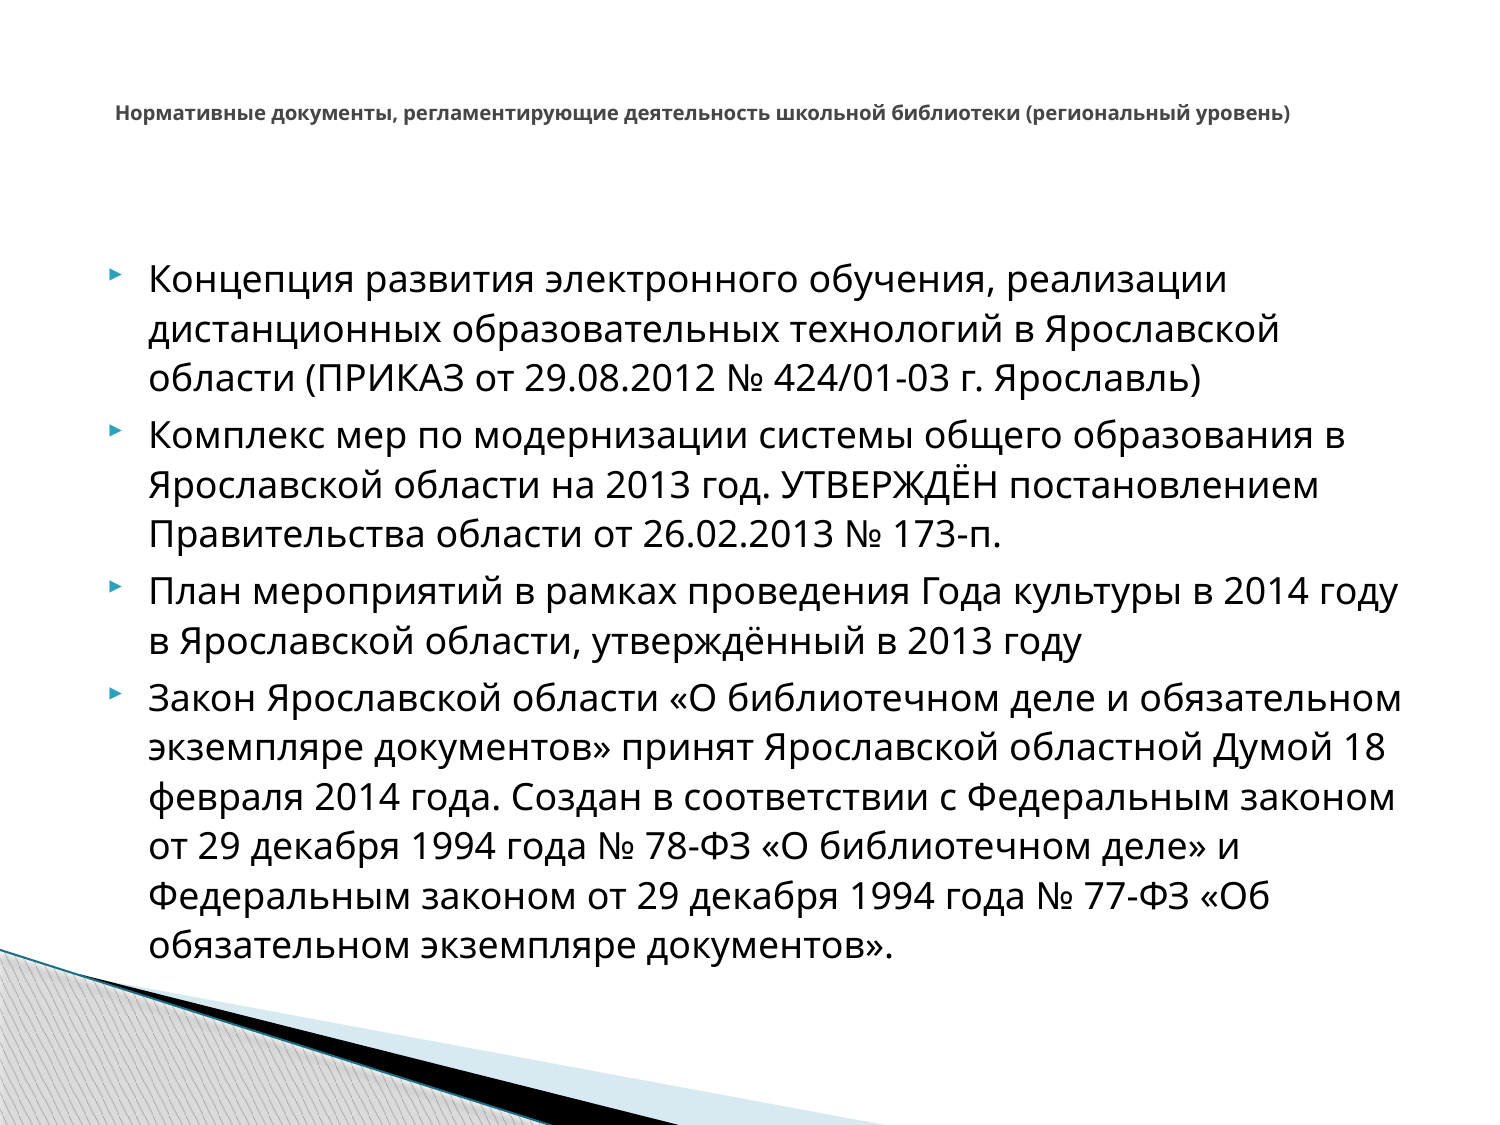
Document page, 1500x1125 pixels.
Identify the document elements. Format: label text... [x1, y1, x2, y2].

list Концепция развития электронного обучения, реализации дистанционных образовательных технологий в Ярославской области (ПРИКАЗ от 29.08.2012 № 424/01-03 г. Ярославль) Комплекс мер по модернизации системы общего образования в Ярославской области на 2013 год. УТВЕРЖДЁН постановлением Правительства области от 26.02.2013 № 173-п. План мероприятий в рамках проведения Года культуры в 2014 году в Ярославской области, утверждённый в 2013 году Закон Ярославской области «О библиотечном деле и обязательном экземпляре документов» принят Ярославской областной Думой 18 февраля 2014 года. Создан в соответствии с Федеральным законом от 29 декабря 1994 года № 78-ФЗ «О библиотечном деле» и Федеральным законом от 29 декабря 1994 года № 77-ФЗ «Об обязательном экземпляре документов». [75, 243, 1425, 986]
title Нормативные документы, регламентирующие деятельность школьной библиотеки (региональный уровень) [99, 87, 1425, 138]
